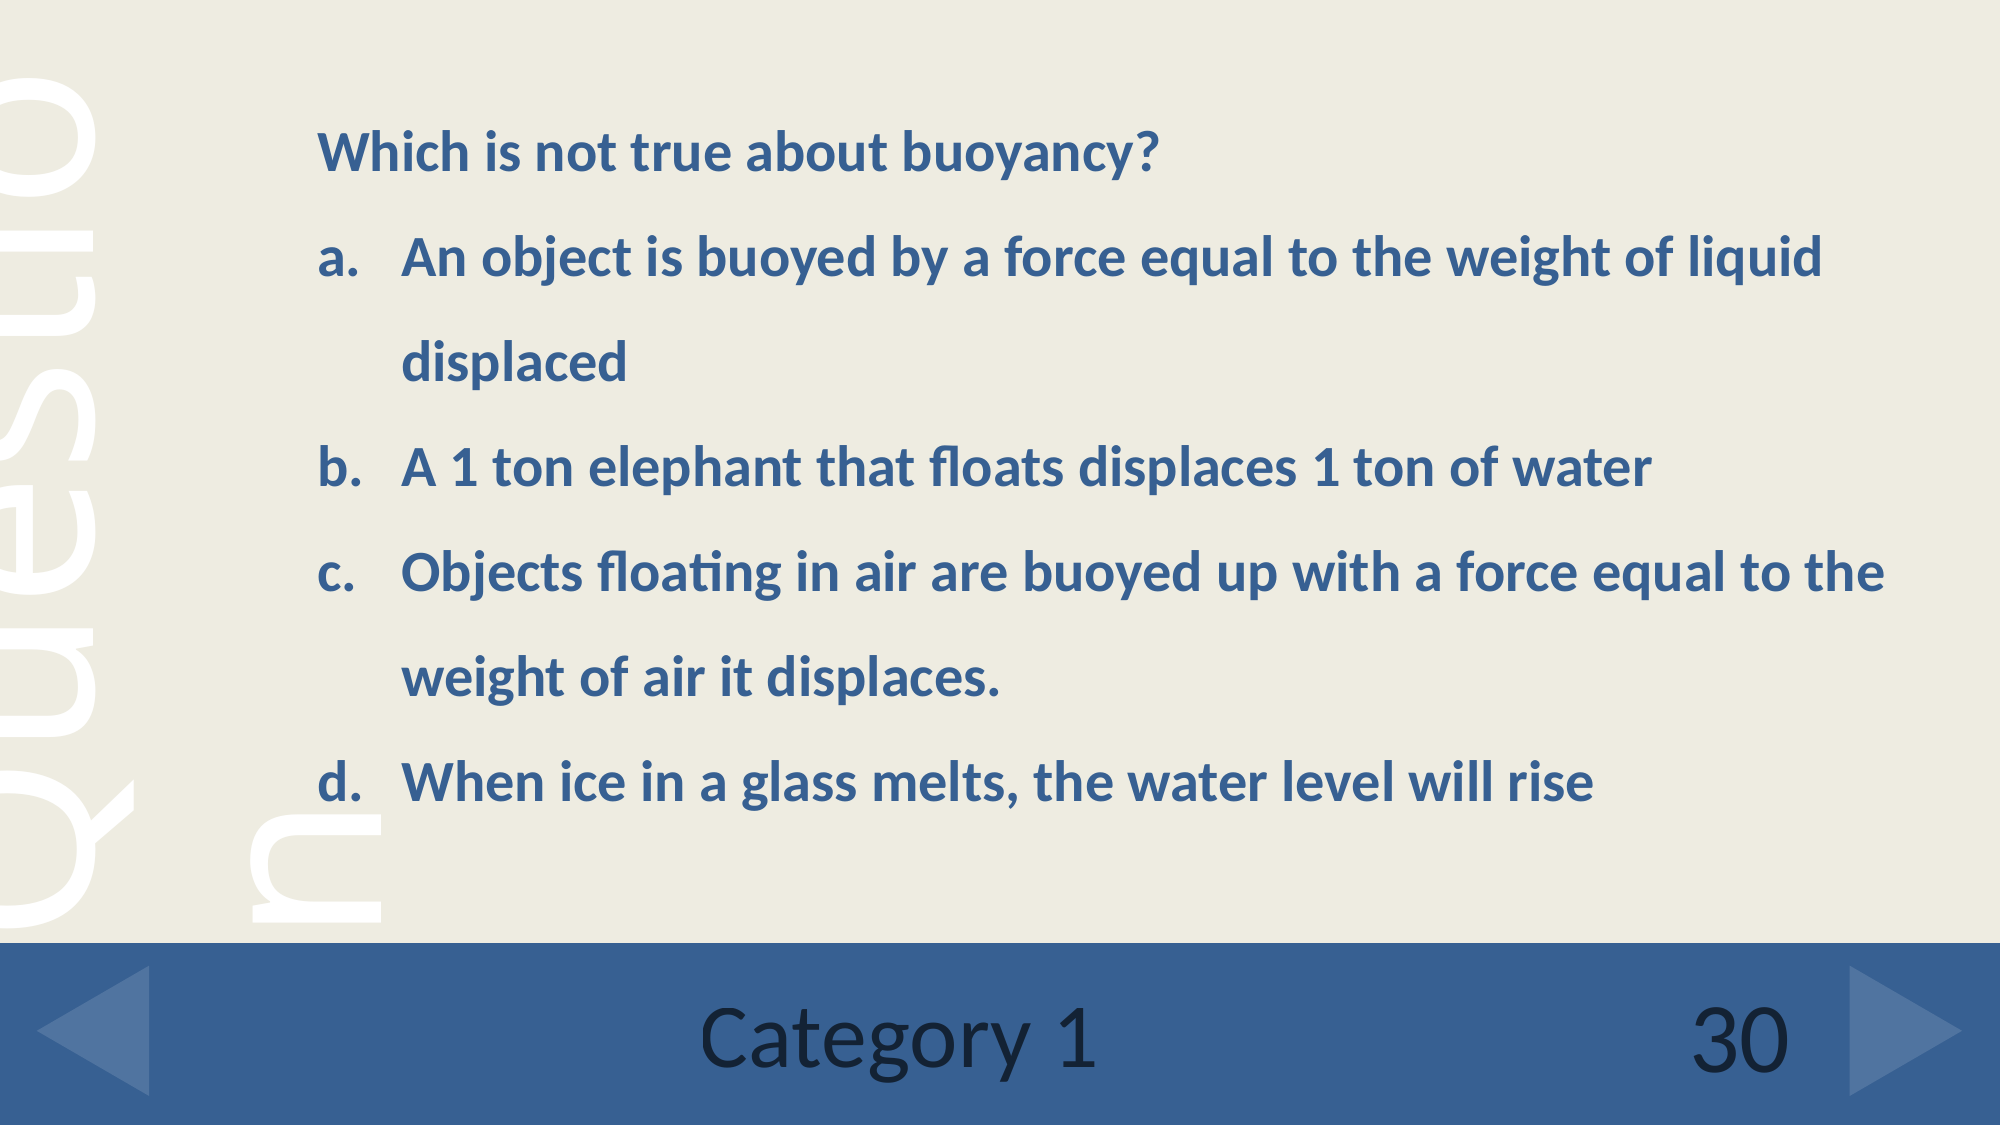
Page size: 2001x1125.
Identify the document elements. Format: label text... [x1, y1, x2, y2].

list 30 [1800, 967, 1806, 1097]
title Category 1 [0, 937, 1800, 1125]
list Which is not true about buoyancy? An object is buoyed by a force equal to the weight of liquid displaced A 1 ton elephant that floats displaces 1 ton of water Objects floating in air are buoyed up with a force equal to the weight of air it displaces. When ice in a glass melts, the water level will rise [302, 111, 1935, 850]
